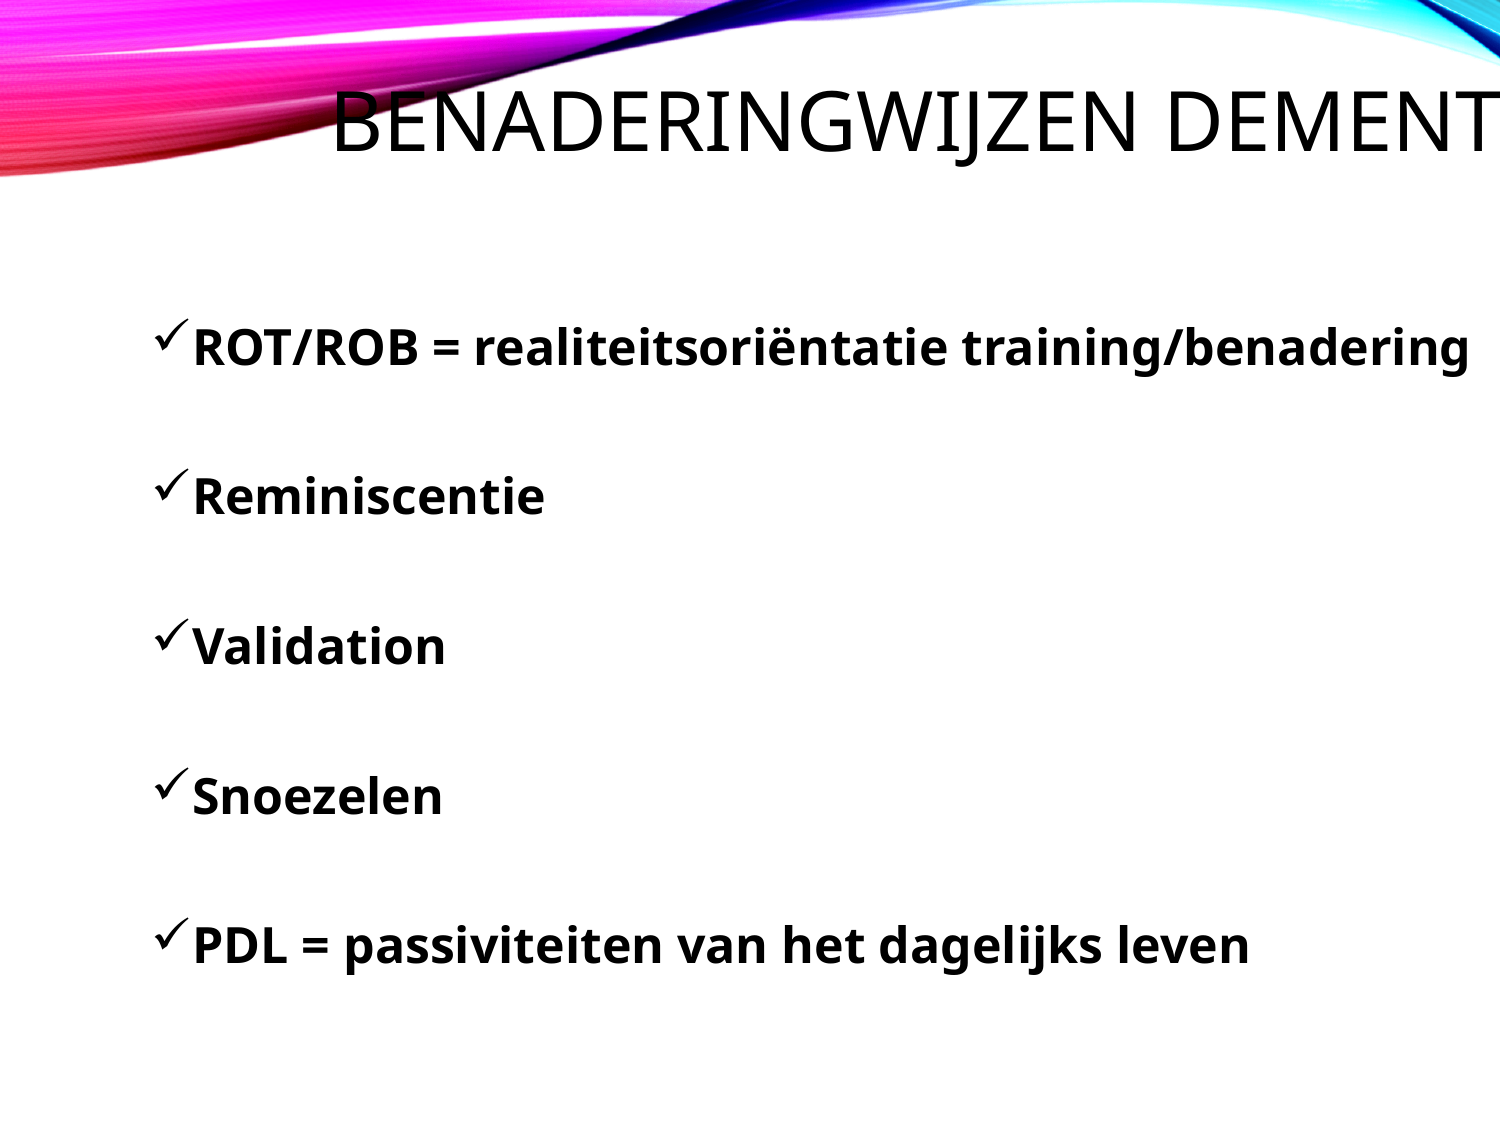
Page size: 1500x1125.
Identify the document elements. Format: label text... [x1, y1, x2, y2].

title Benaderingwijzen dementie [242, 54, 1500, 284]
picture [0, 0, 1500, 178]
list ROT/ROB = realiteitsoriëntatie training/benadering Reminiscentie Validation Snoezelen PDL = passiviteiten van het dagelijks leven [135, 314, 1500, 1065]
